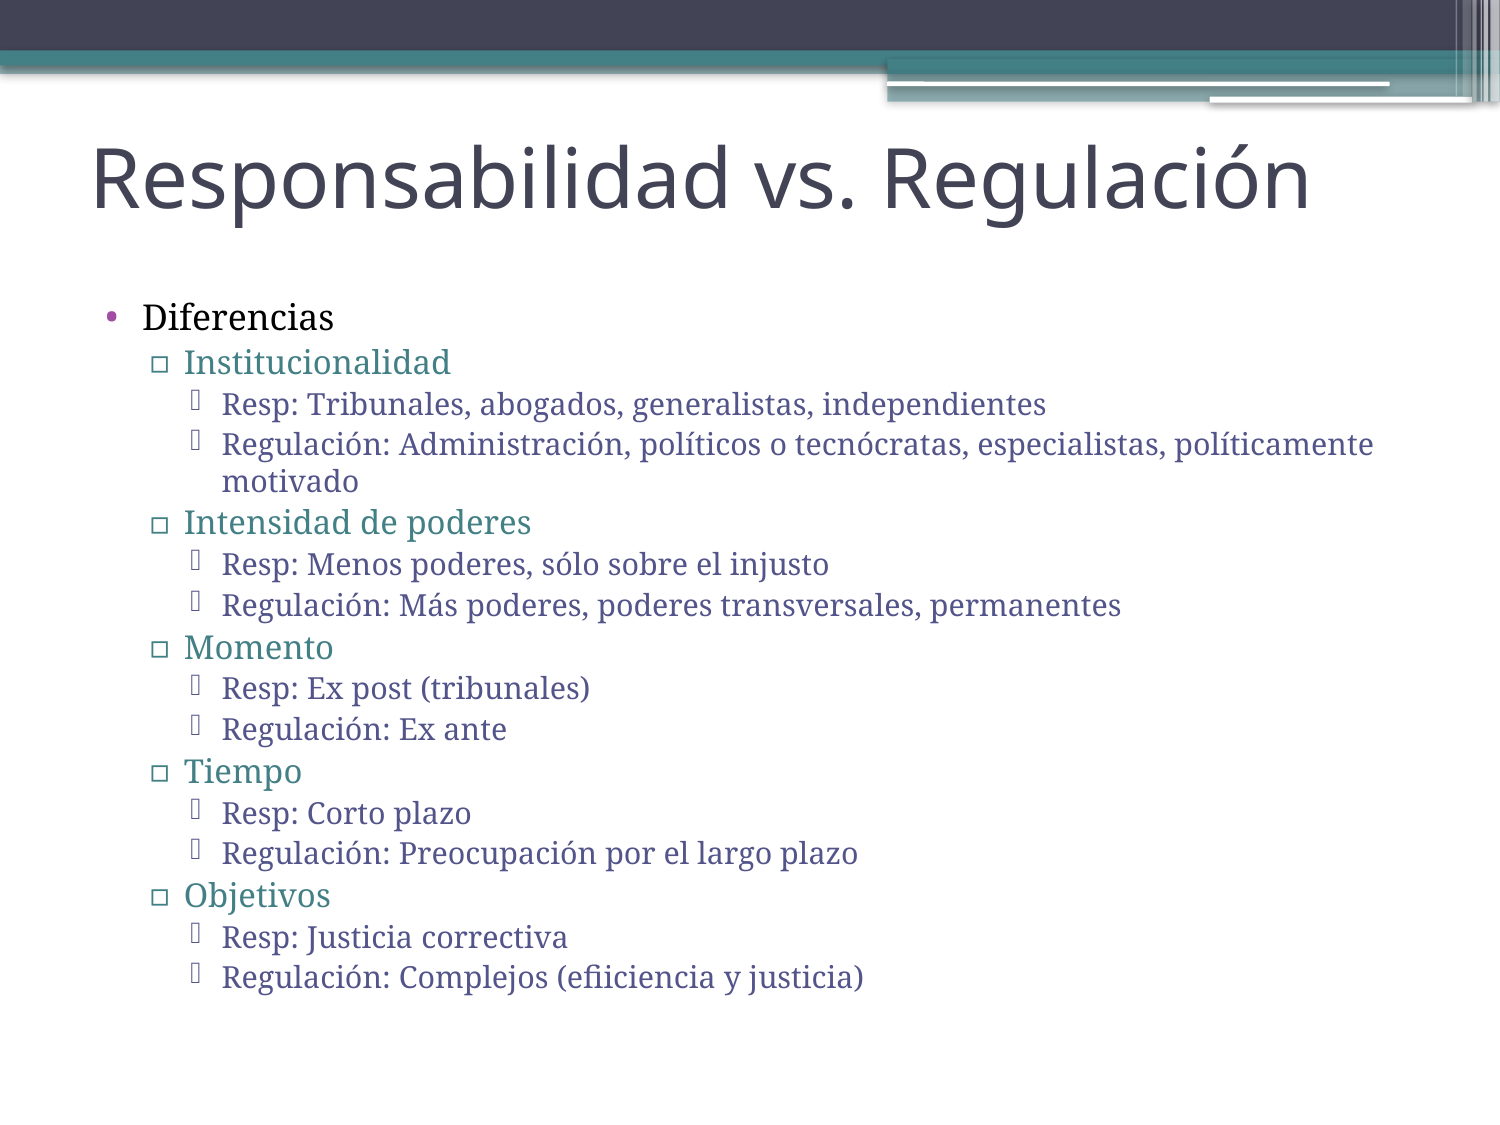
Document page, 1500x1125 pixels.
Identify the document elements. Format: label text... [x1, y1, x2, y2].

title Responsabilidad vs. Regulación [75, 87, 1425, 263]
list Diferencias Institucionalidad Resp: Tribunales, abogados, generalistas, independientes Regulación: Administración, políticos o tecnócratas, especialistas, políticamente motivado Intensidad de poderes Resp: Menos poderes, sólo sobre el injusto Regulación: Más poderes, poderes transversales, permanentes Momento Resp: Ex post (tribunales) Regulación: Ex ante Tiempo Resp: Corto plazo Regulación: Preocupación por el largo plazo Objetivos Resp: Justicia correctiva Regulación: Complejos (efiiciencia y justicia) [75, 287, 1425, 1004]
